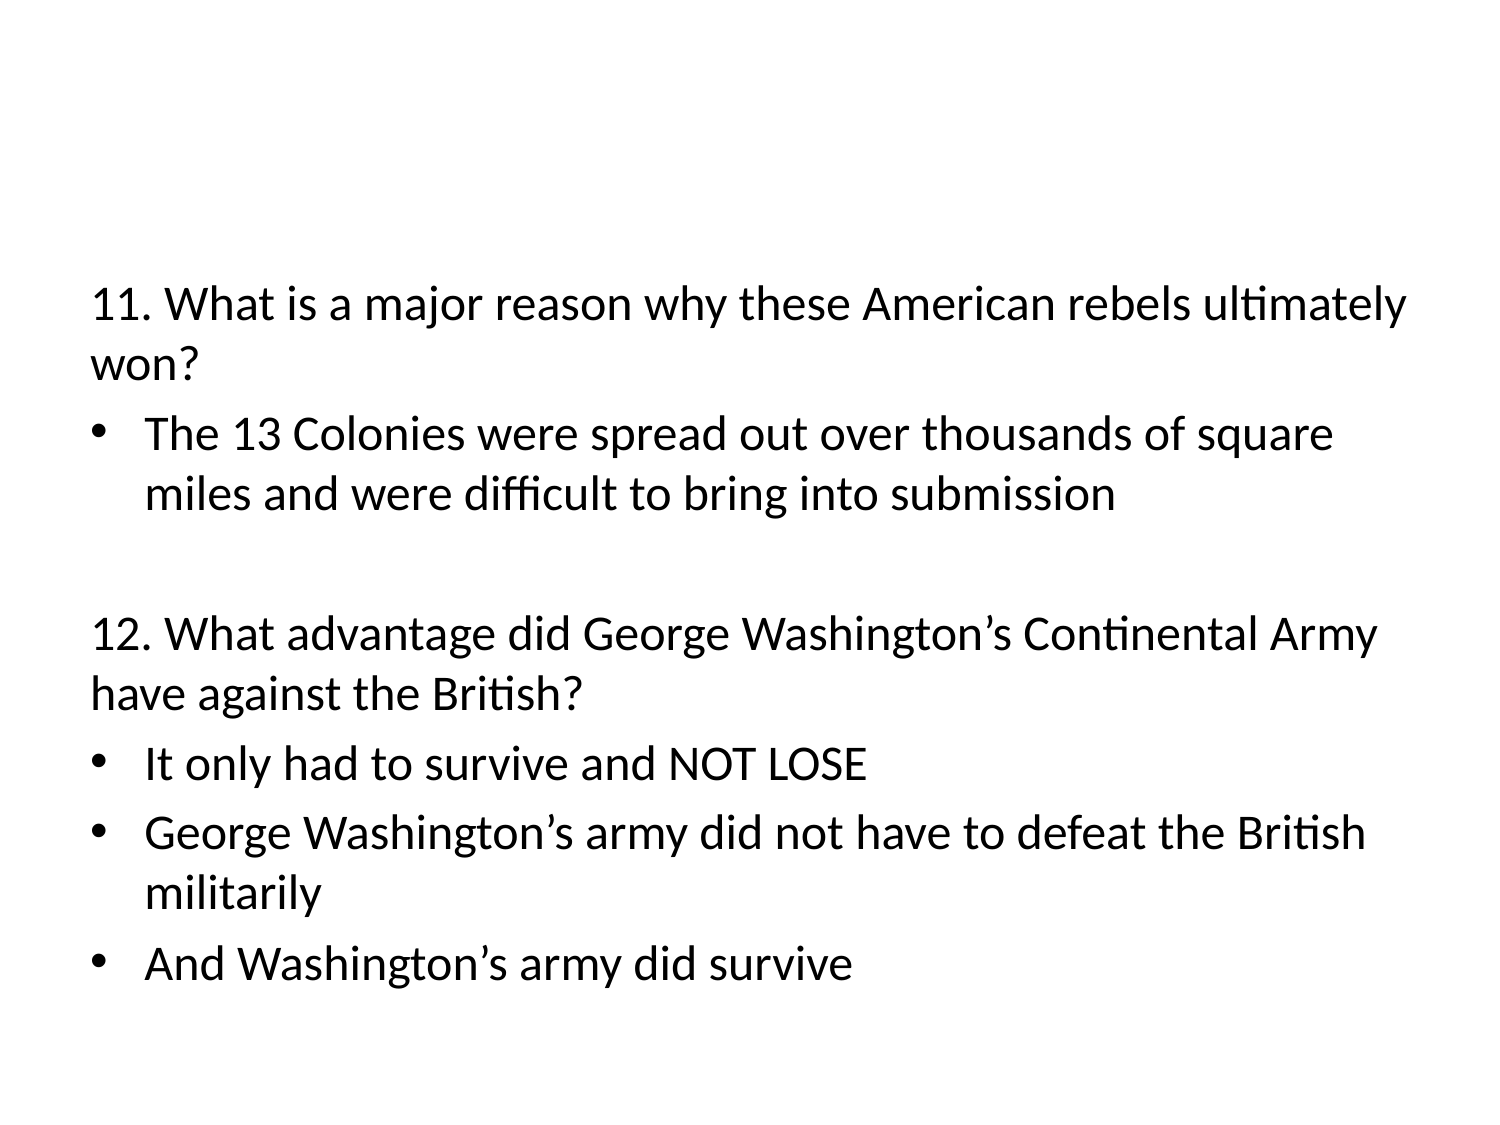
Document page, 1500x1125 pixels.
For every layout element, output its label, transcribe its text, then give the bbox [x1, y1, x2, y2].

list 11. What is a major reason why these American rebels ultimately won? The 13 Colonies were spread out over thousands of square miles and were difficult to bring into submission 12. What advantage did George Washington’s Continental Army have against the British? It only had to survive and NOT LOSE George Washington’s army did not have to defeat the British militarily And Washington’s army did survive [75, 262, 1425, 1005]
